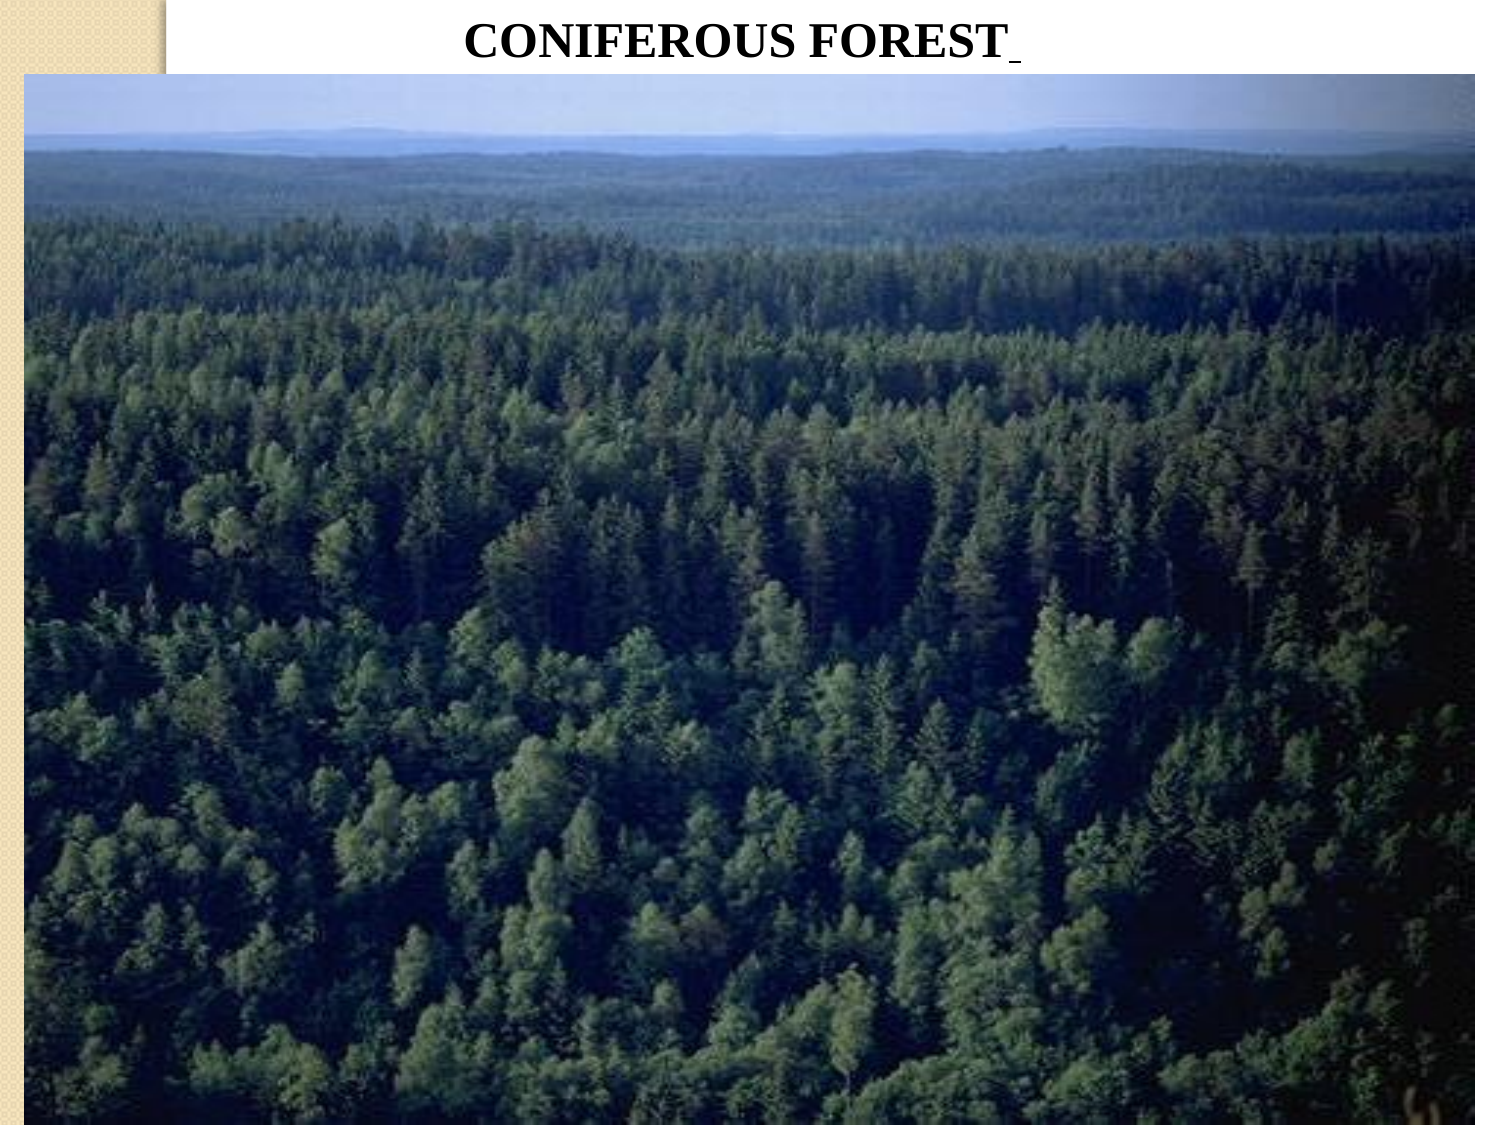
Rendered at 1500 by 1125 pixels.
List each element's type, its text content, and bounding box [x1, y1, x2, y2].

picture [24, 74, 1476, 1125]
text_box CONIFEROUS FOREST [87, 0, 1450, 70]
